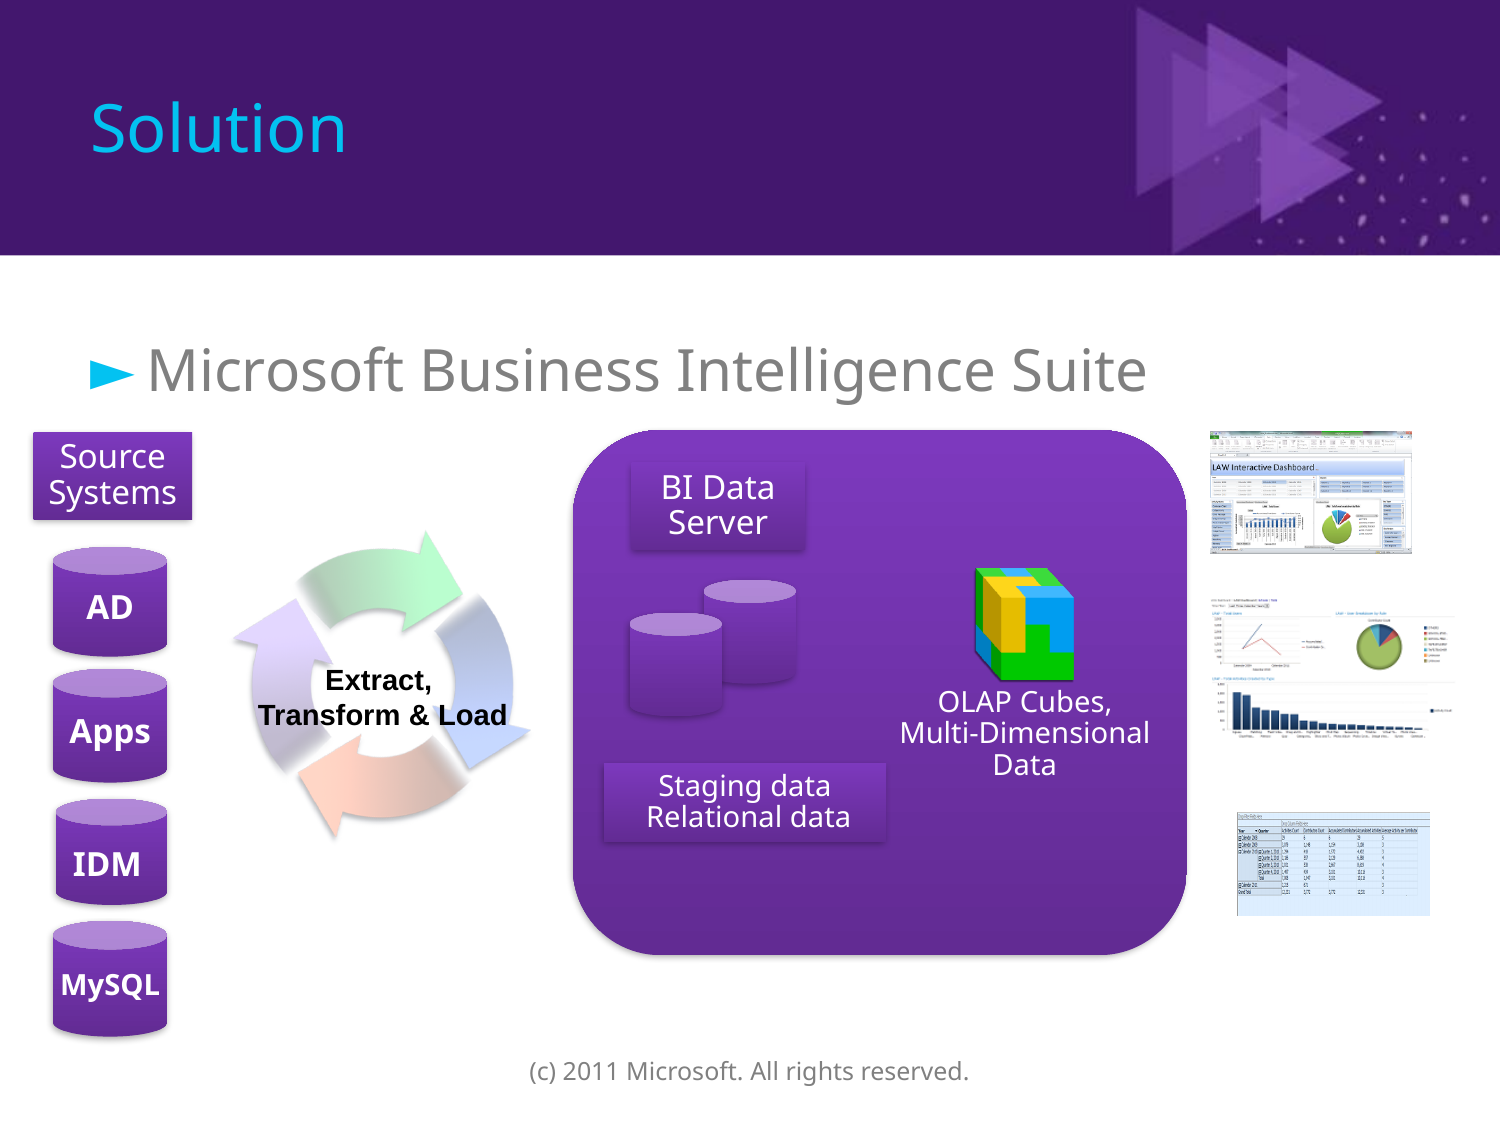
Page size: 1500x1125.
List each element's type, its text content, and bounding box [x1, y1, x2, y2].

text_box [572, 429, 1188, 956]
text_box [879, 568, 1171, 760]
picture [218, 517, 543, 853]
picture [1210, 431, 1412, 554]
picture [0, 0, 1500, 255]
title Solution [75, 56, 1425, 197]
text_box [603, 579, 887, 843]
footer (c) 2011 Microsoft. All rights reserved. [512, 1042, 988, 1103]
list Microsoft Business Intelligence Suite [75, 290, 1425, 457]
picture [1237, 812, 1430, 916]
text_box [37, 432, 189, 1037]
picture [1210, 598, 1457, 741]
